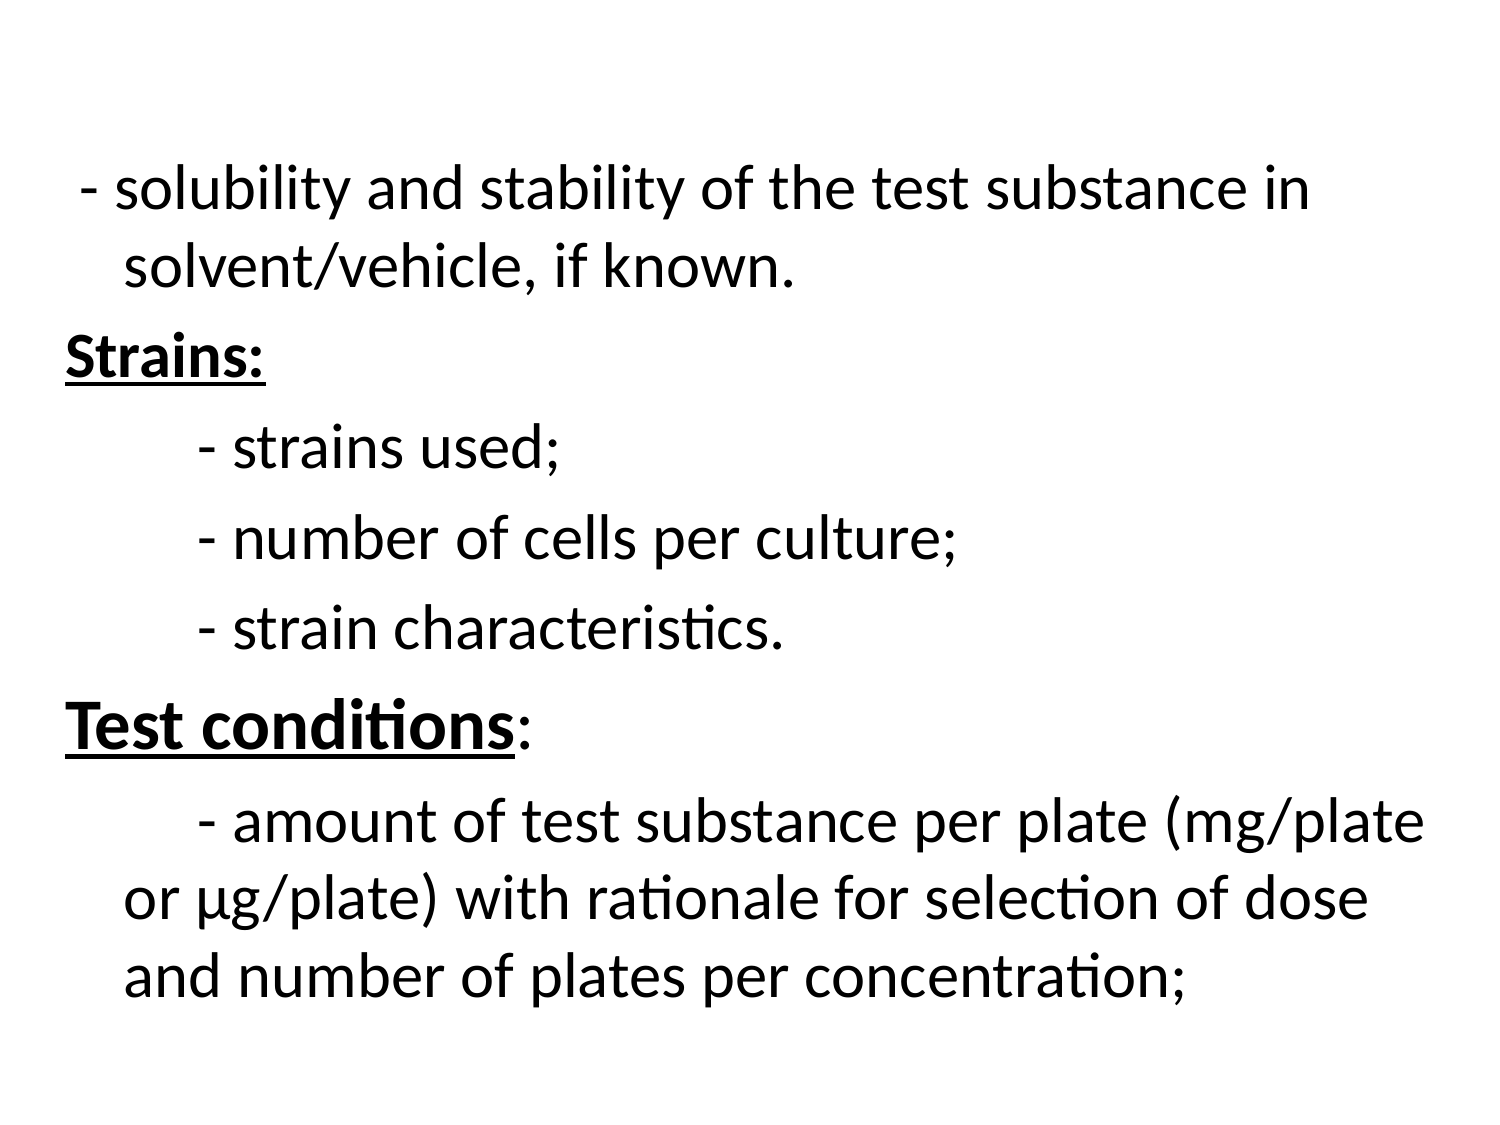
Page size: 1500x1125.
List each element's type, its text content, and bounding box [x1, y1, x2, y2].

list - solubility and stability of the test substance in solvent/vehicle, if known. Strains: - strains used; - number of cells per culture; - strain characteristics. Test conditions: - amount of test substance per plate (mg/plate or µg/plate) with rationale for selection of dose and number of plates per concentration; [50, 137, 1450, 1050]
